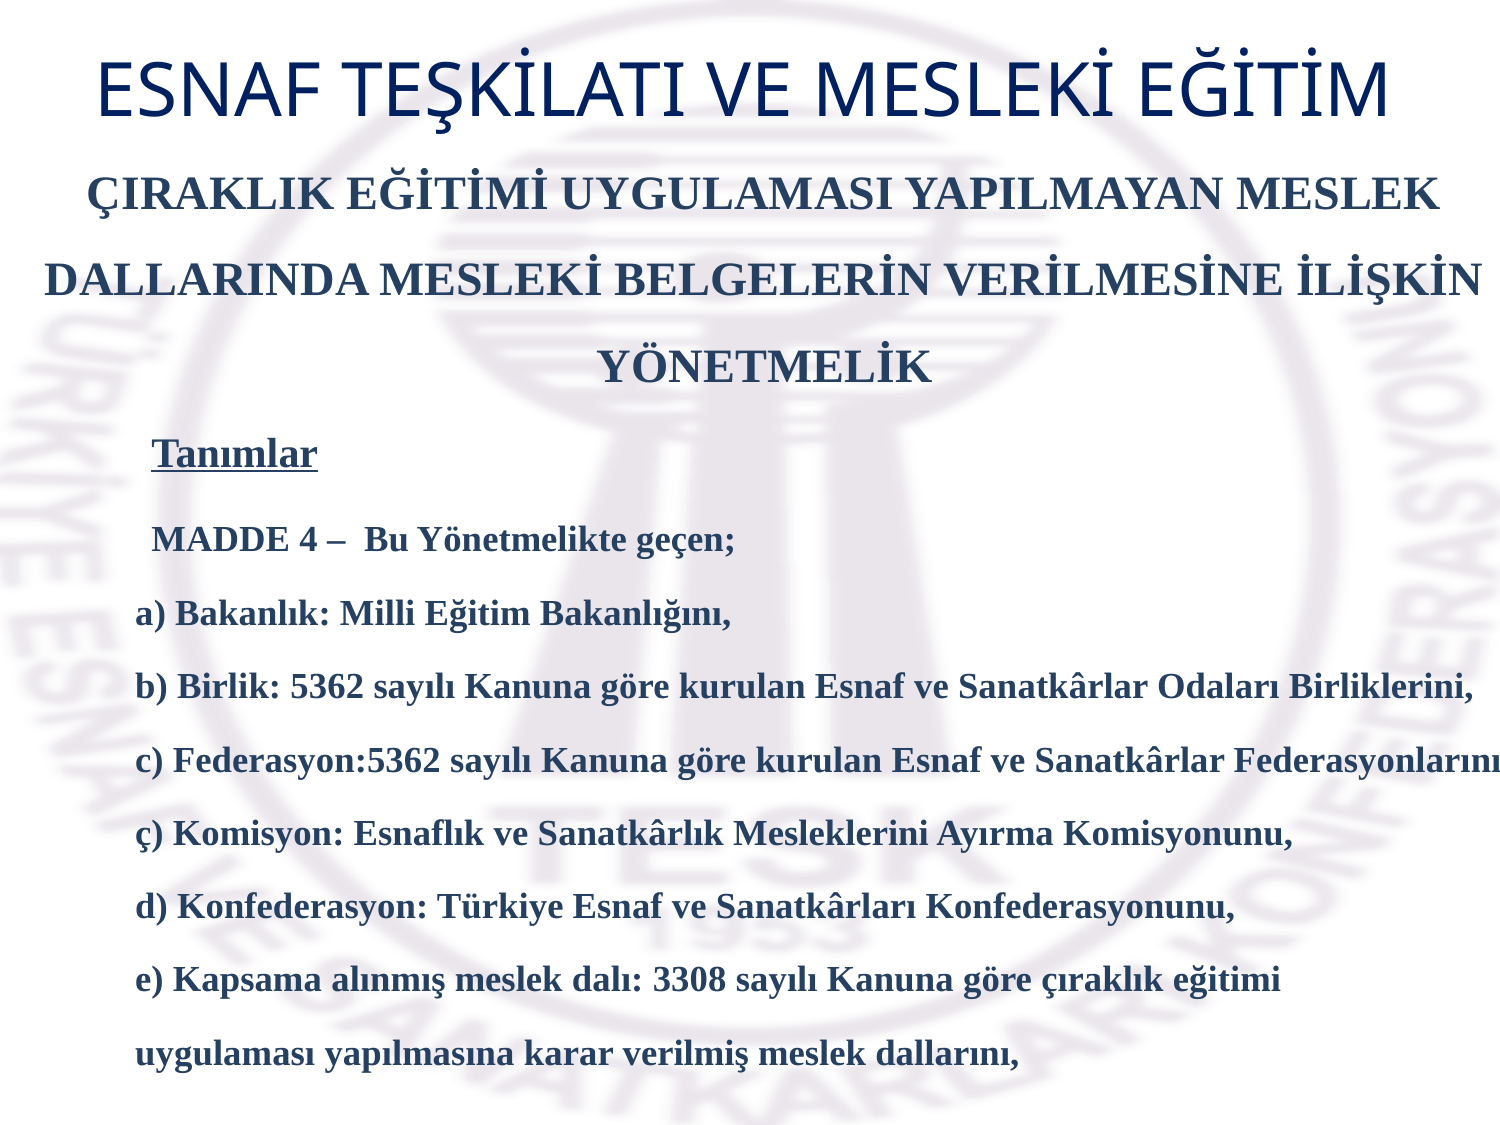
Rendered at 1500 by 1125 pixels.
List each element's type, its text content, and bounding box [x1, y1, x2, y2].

text_box ESNAF TEŞKİLATI VE MESLEKİ EĞİTİM [0, 0, 1495, 173]
text_box ÇIRAKLIK EĞİTİMİ UYGULAMASI YAPILMAYAN MESLEK DALLARINDA MESLEKİ BELGELERİN VERİLMESİNE İLİŞKİN YÖNETMELİK Tanımlar MADDE 4 – Bu Yönetmelikte geçen; a) Bakanlık: Milli Eğitim Bakanlığını, b) Birlik: 5362 sayılı Kanuna göre kurulan Esnaf ve Sanatkârlar Odaları Birliklerini, c) Federasyon:5362 sayılı Kanuna göre kurulan Esnaf ve Sanatkârlar Federasyonlarını, ç) Komisyon: Esnaflık ve Sanatkârlık Mesleklerini Ayırma Komisyonunu, d) Konfederasyon: Türkiye Esnaf ve Sanatkârları Konfederasyonunu, e) Kapsama alınmış meslek dalı: 3308 sayılı Kanuna göre çıraklık eğitimi uygulaması yapılmasına karar verilmiş meslek dallarını, [0, 125, 1500, 1125]
